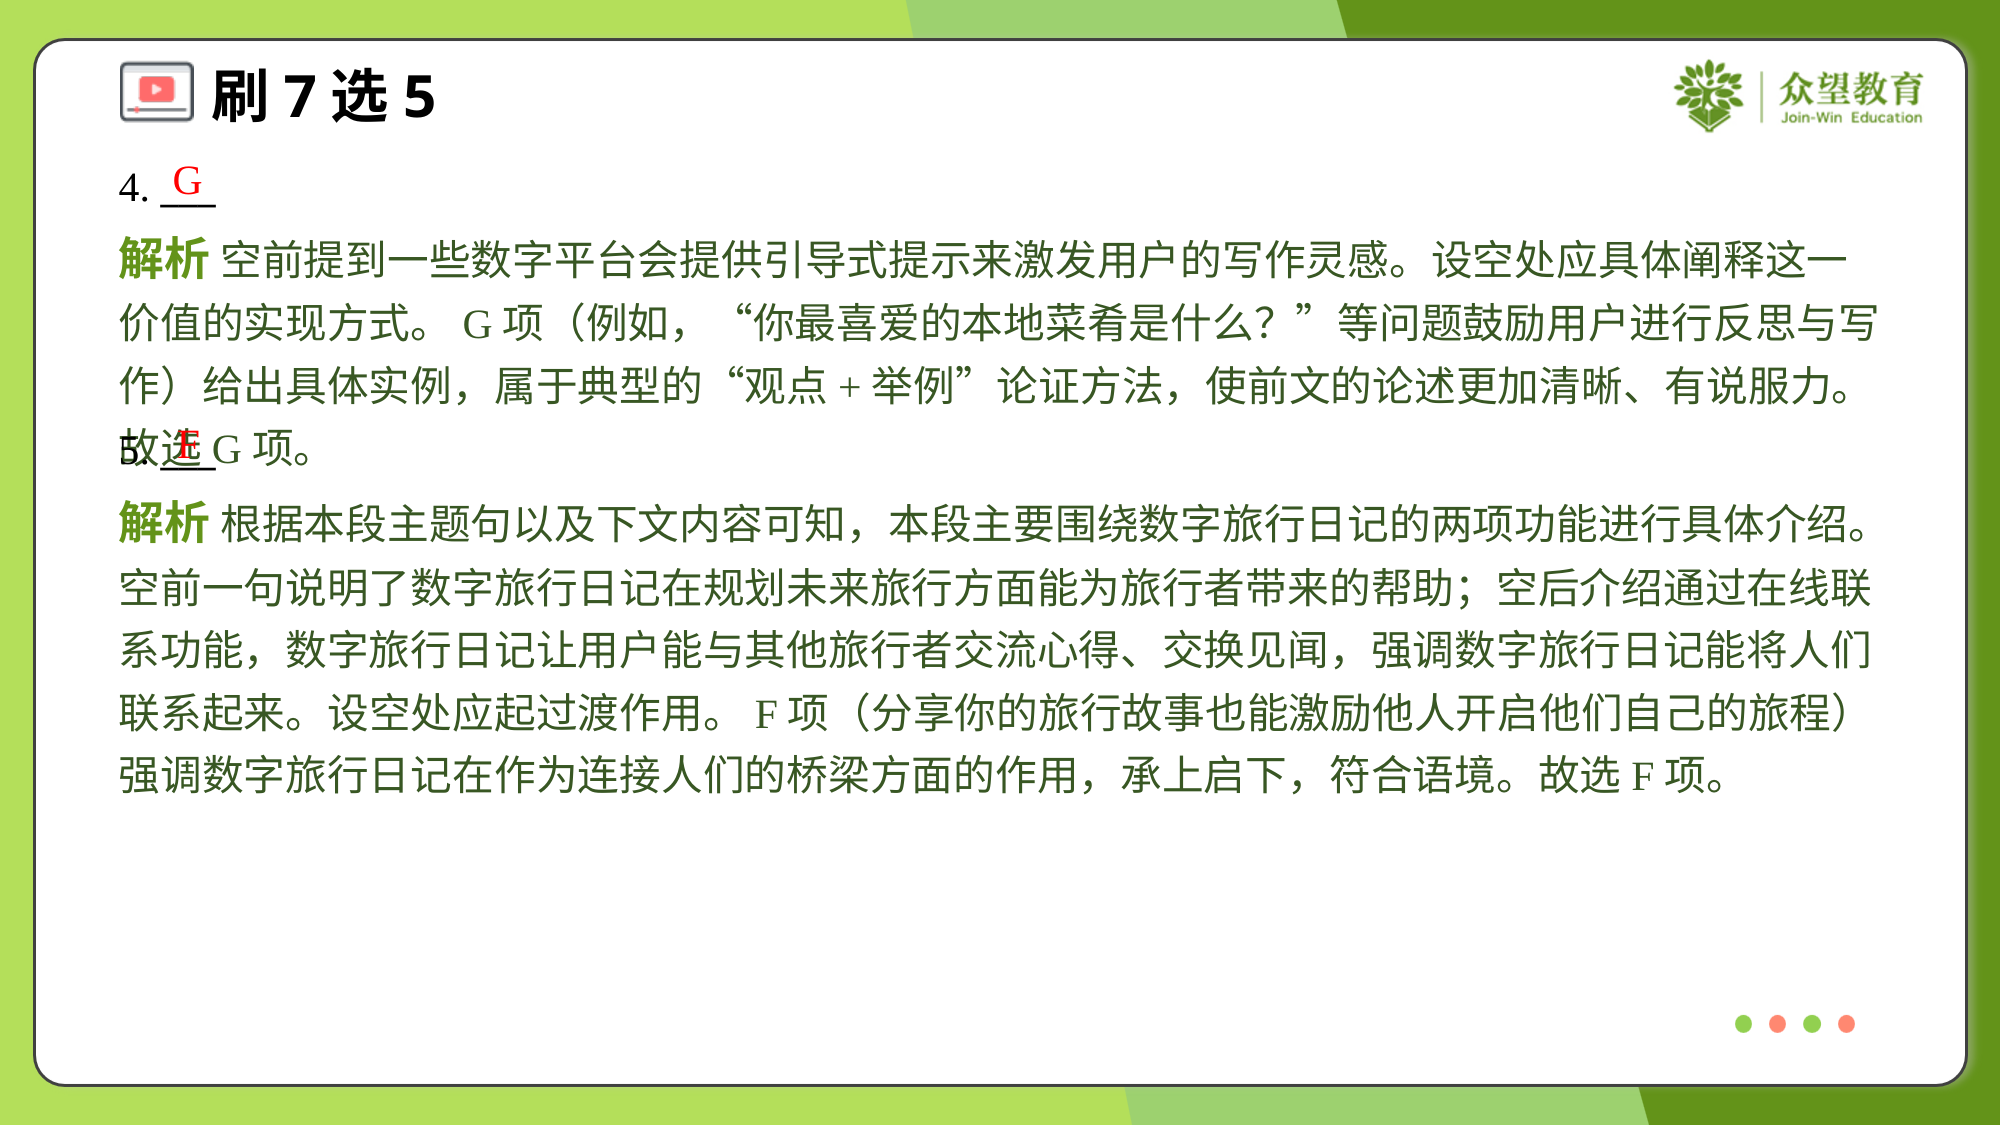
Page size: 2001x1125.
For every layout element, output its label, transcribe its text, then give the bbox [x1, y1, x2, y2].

text_box 解析 空前提到一些数字平台会提供引导式提示来激发用户的写作灵感。设空处应具体阐释这一价值的实现方式。G项（例如，“你最喜爱的本地菜肴是什么？”等问题鼓励用户进行反思与写作）给出具体实例，属于典型的“观点+举例”论证方法，使前文的论述更加清晰、有说服力。故选G项。 [118, 215, 1883, 405]
text_box F [172, 404, 205, 463]
text_box G [167, 140, 208, 199]
picture [0, 0, 2000, 1125]
text_box 5. ___ [118, 410, 1883, 468]
text_box 4. ___ [118, 146, 1883, 204]
text_box 解析 根据本段主题句以及下文内容可知，本段主要围绕数字旅行日记的两项功能进行具体介绍。空前一句说明了数字旅行日记在规划未来旅行方面能为旅行者带来的帮助；空后介绍通过在线联系功能，数字旅行日记让用户能与其他旅行者交流心得、交换见闻，强调数字旅行日记能将人们联系起来。设空处应起过渡作用。F项（分享你的旅行故事也能激励他人开启他们自己的旅程）强调数字旅行日记在作为连接人们的桥梁方面的作用，承上启下，符合语境。故选F项。 [118, 480, 1883, 795]
